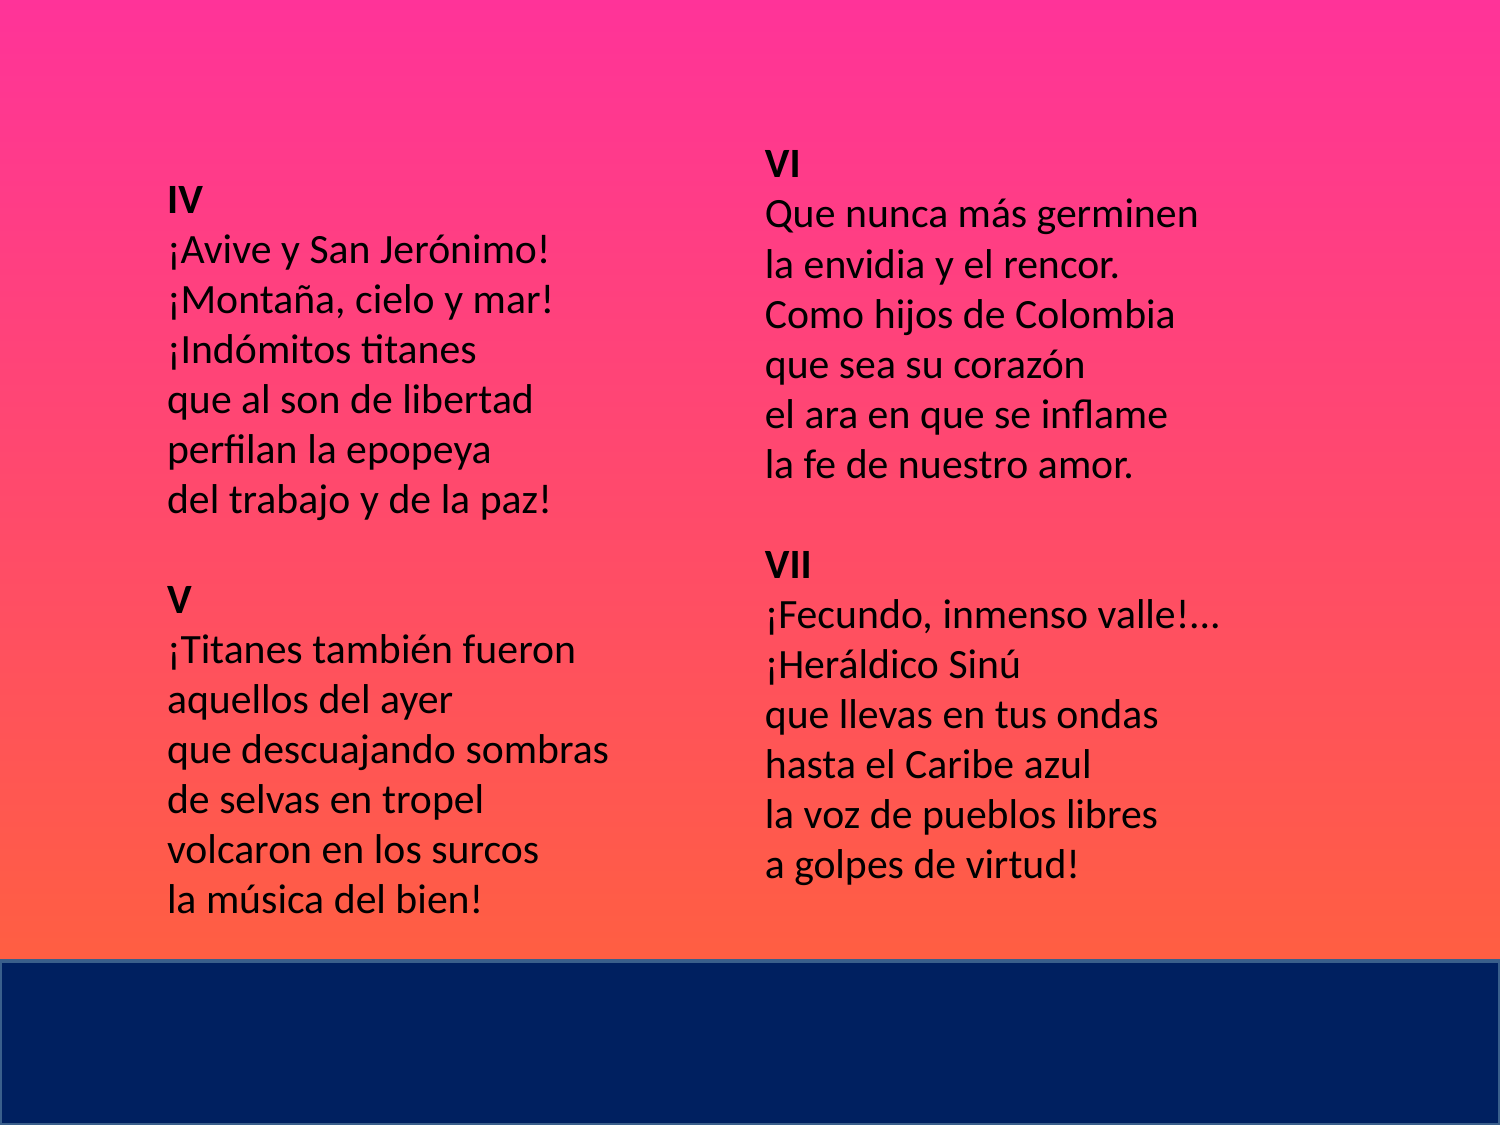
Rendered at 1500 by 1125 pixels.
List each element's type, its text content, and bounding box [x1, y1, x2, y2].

text_box IV ¡Avive y San Jerónimo! ¡Montaña, cielo y mar! ¡Indómitos titanes que al son de libertad perfilan la epopeya del trabajo y de la paz! V ¡Titanes también fueron aquellos del ayer que descuajando sombras de selvas en tropel volcaron en los surcos la música del bien! [152, 164, 749, 930]
text_box VI Que nunca más germinen la envidia y el rencor. Como hijos de Colombia que sea su corazón el ara en que se inflame la fe de nuestro amor. VII ¡Fecundo, inmenso valle!... ¡Heráldico Sinú que llevas en tus ondas hasta el Caribe azul la voz de pueblos libres a golpes de virtud! [749, 128, 1336, 939]
text_box [0, 959, 1500, 1125]
